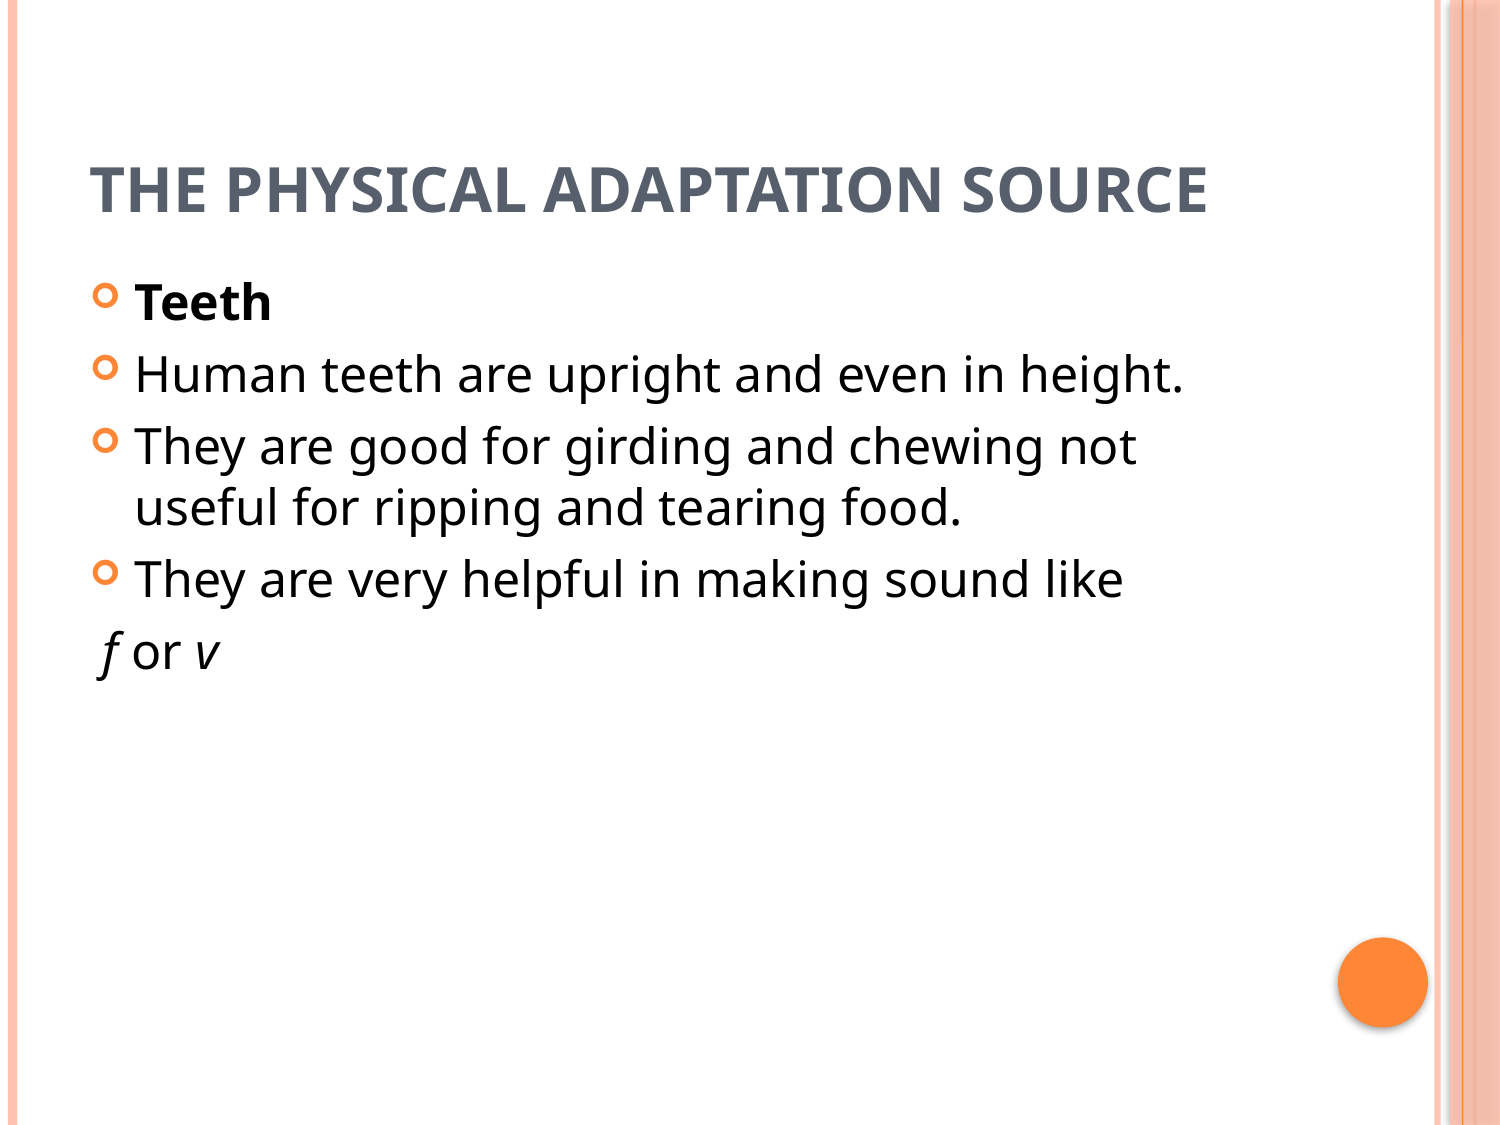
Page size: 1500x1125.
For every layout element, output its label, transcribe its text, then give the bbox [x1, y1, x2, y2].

list Teeth Human teeth are upright and even in height. They are good for girding and chewing not useful for ripping and tearing food. They are very helpful in making sound like f or v [75, 262, 1300, 1062]
title The physical adaptation source [75, 45, 1300, 233]
